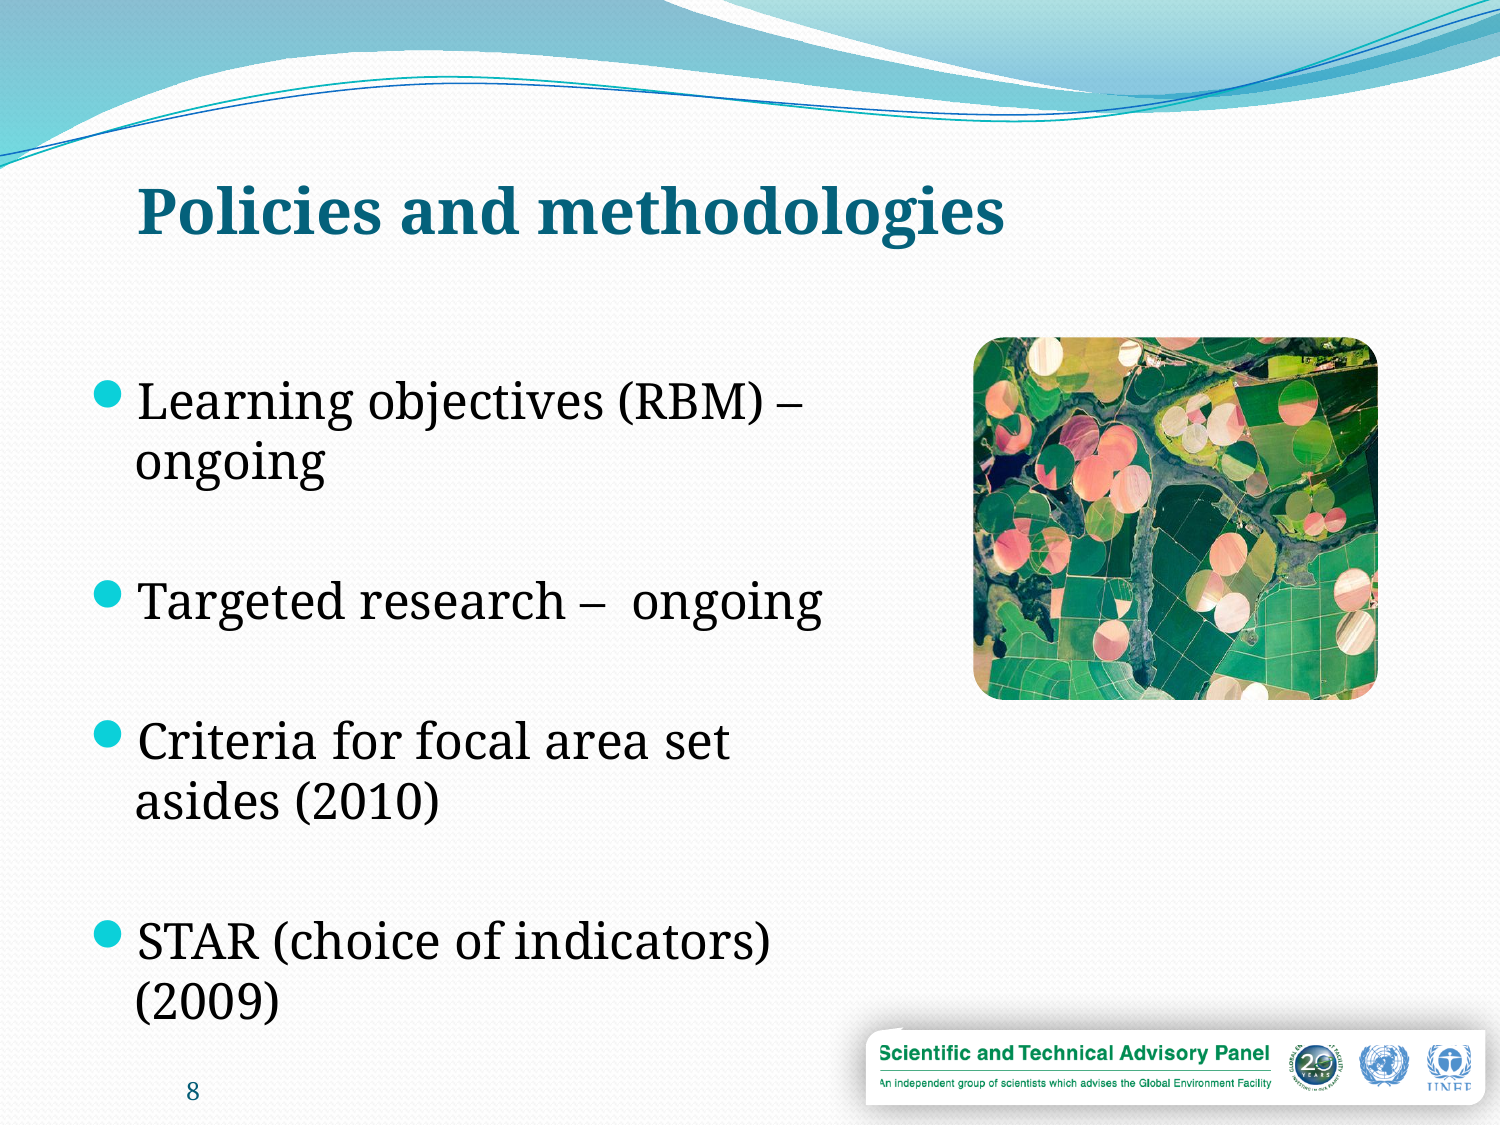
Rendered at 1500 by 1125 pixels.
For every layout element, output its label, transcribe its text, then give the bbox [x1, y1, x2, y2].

picture [872, 1037, 1479, 1099]
slide_number 8 [75, 1050, 200, 1110]
picture [973, 337, 1379, 701]
list Learning objectives (RBM) – ongoing Targeted research – ongoing Criteria for focal area set asides (2010) STAR (choice of indicators) (2009) [75, 362, 863, 850]
title Policies and methodologies [137, 162, 1288, 247]
picture [973, 625, 982, 630]
